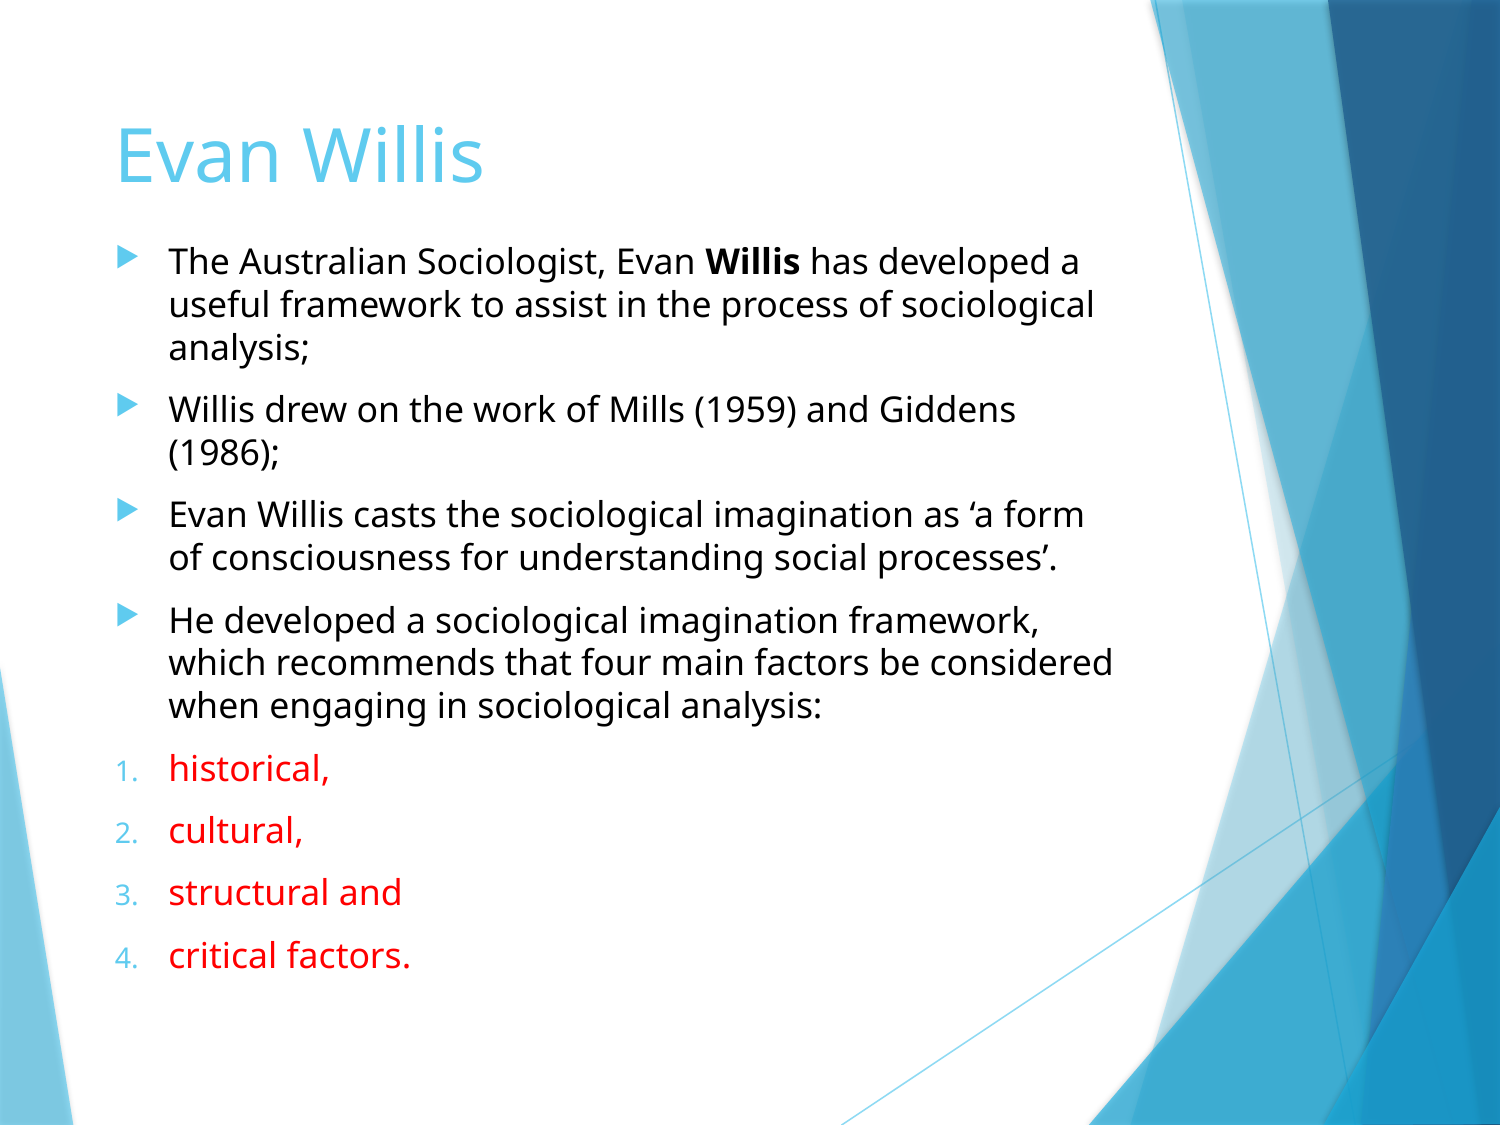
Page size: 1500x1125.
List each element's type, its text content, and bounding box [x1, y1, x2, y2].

list The Australian Sociologist, Evan Willis has developed a useful framework to assist in the process of sociological analysis; Willis drew on the work of Mills (1959) and Giddens (1986); Evan Willis casts the sociological imagination as ‘a form of consciousness for understanding social processes’. He developed a sociological imagination framework, which recommends that four main factors be considered when engaging in sociological analysis: historical, cultural, structural and critical factors. [99, 231, 1142, 991]
title Evan Willis [99, 99, 1142, 231]
